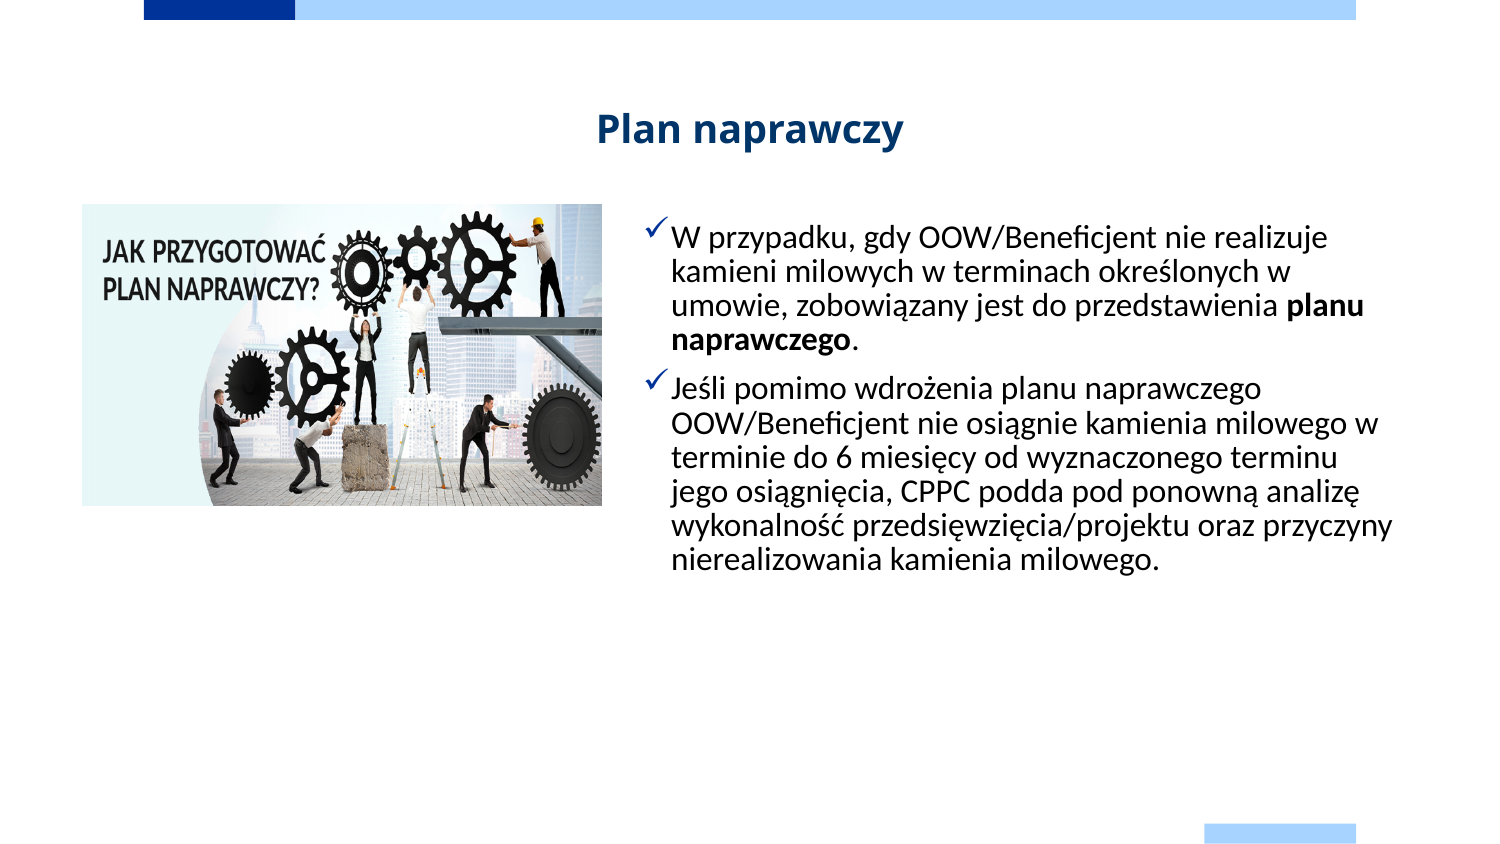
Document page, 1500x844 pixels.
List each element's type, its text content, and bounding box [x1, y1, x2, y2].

title Plan naprawczy [143, 100, 1357, 221]
picture [82, 204, 602, 506]
list W przypadku, gdy OOW/Beneficjent nie realizuje kamieni milowych w terminach określonych w umowie, zobowiązany jest do przedstawienia planu naprawczego. Jeśli pomimo wdrożenia planu naprawczego OOW/Beneficjent nie osiągnie kamienia milowego w terminie do 6 miesięcy od wyznaczonego terminu jego osiągnięcia, CPPC podda pod ponowną analizę wykonalność przedsięwzięcia/projektu oraz przyczyny nierealizowania kamienia milowego. [642, 220, 1403, 715]
